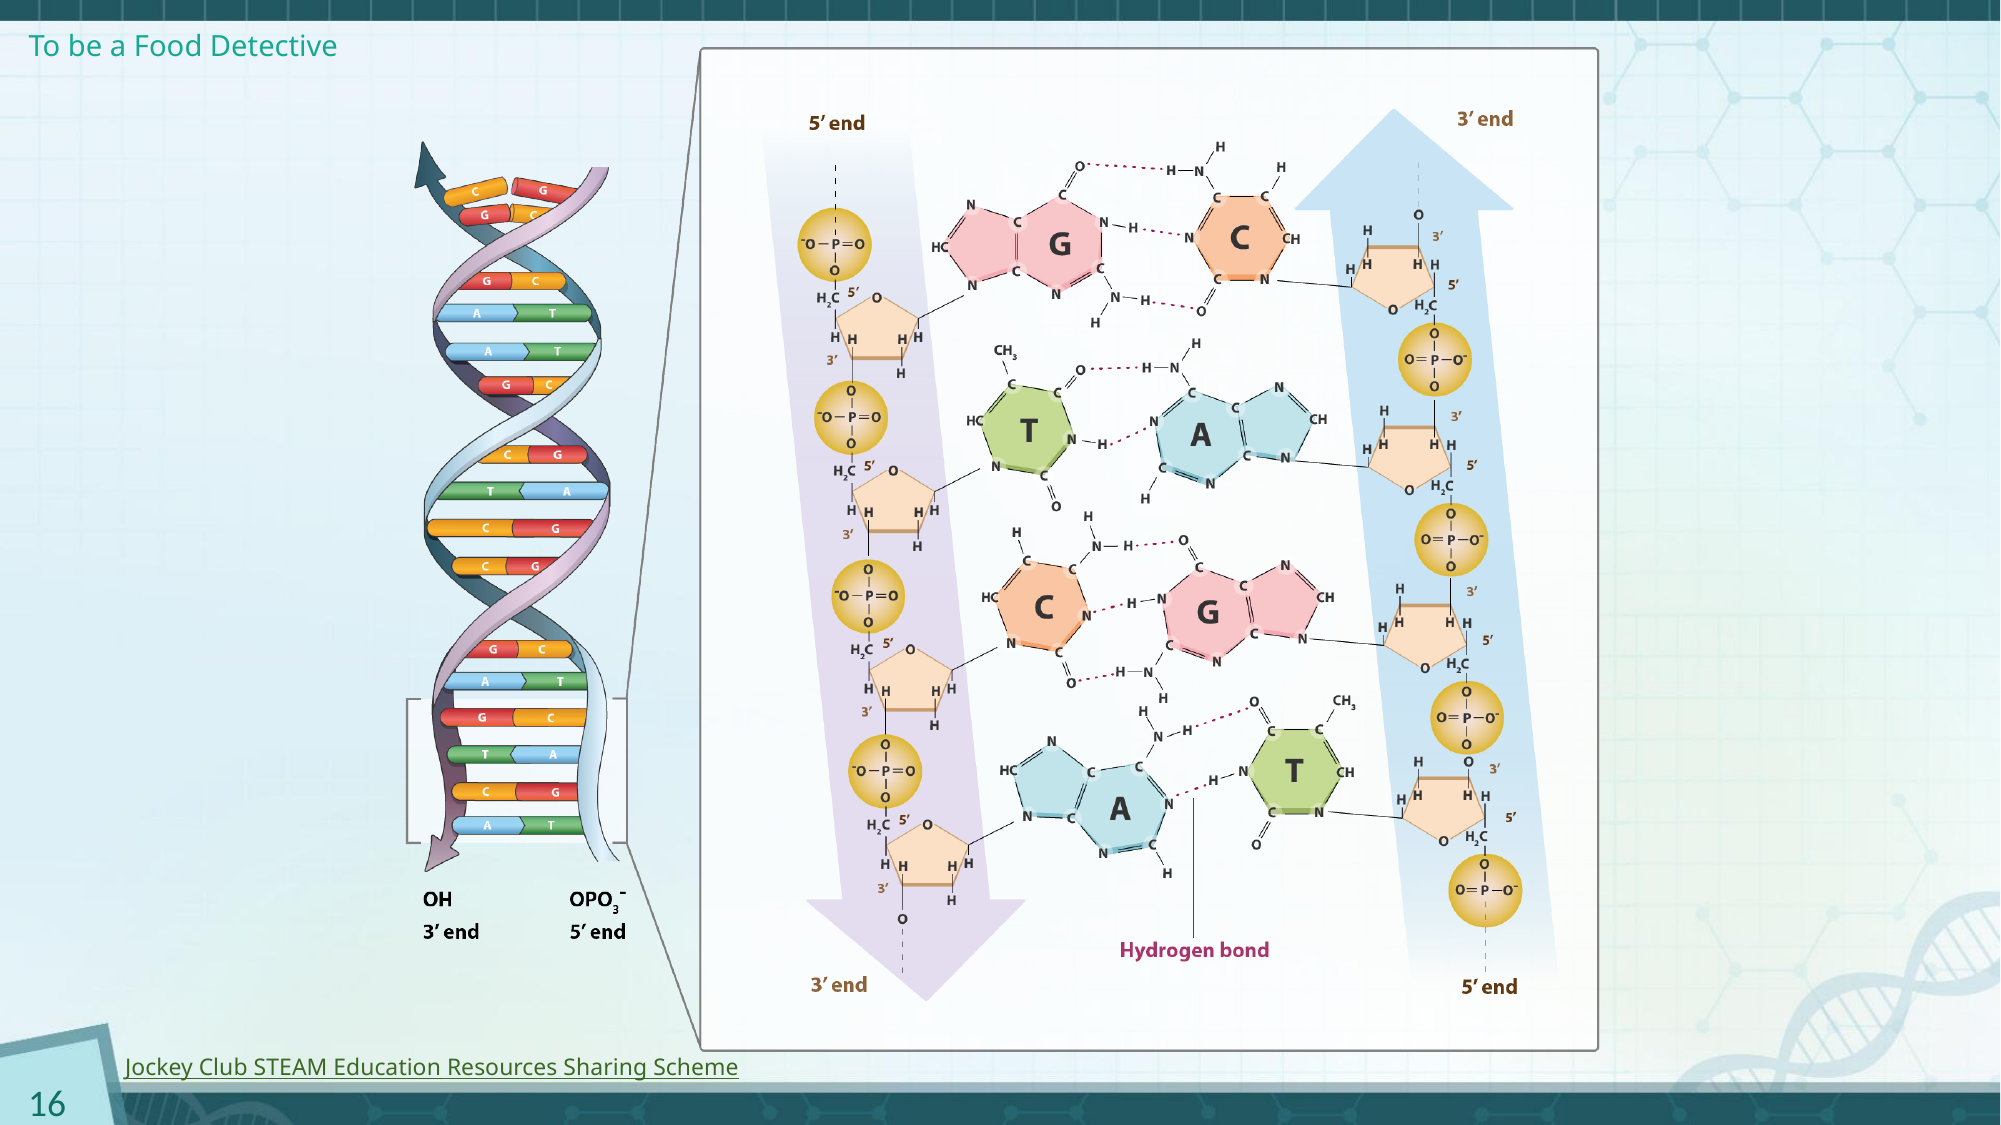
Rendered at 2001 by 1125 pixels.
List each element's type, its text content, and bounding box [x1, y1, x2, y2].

slide_number 16 [0, 1071, 96, 1125]
picture [0, 0, 2001, 1125]
